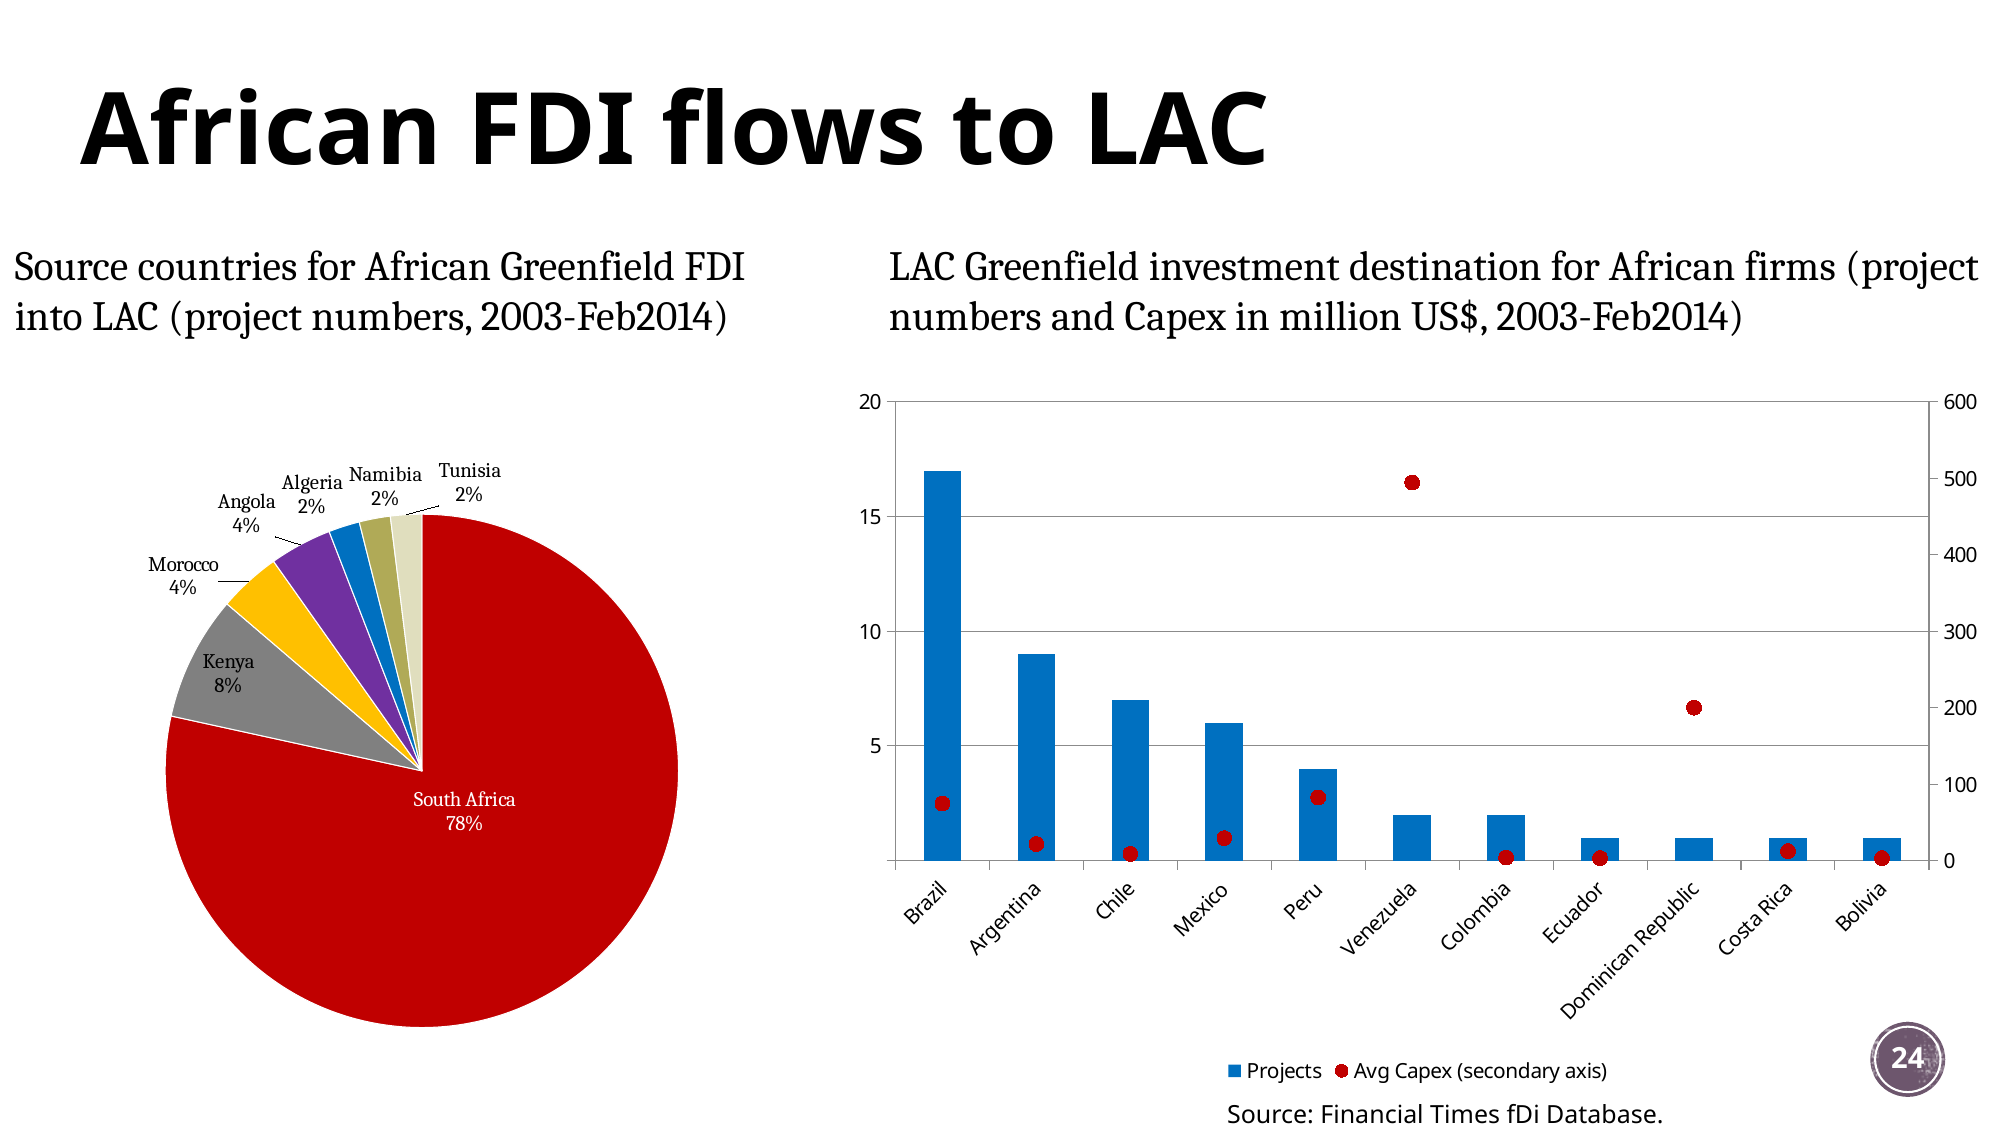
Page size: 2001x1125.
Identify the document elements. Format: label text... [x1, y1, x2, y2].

text_box Source: Financial Times fDi Database. [1212, 1092, 1750, 1125]
chart [41, 371, 1999, 1124]
text_box Source countries for African Greenfield FDI into LAC (project numbers, 2003-Feb2014) [0, 231, 827, 347]
text_box LAC Greenfield investment destination for African firms (project numbers and Capex in million US$, 2003-Feb2014) [874, 231, 2000, 347]
title African FDI flows to LAC [65, 0, 1716, 264]
